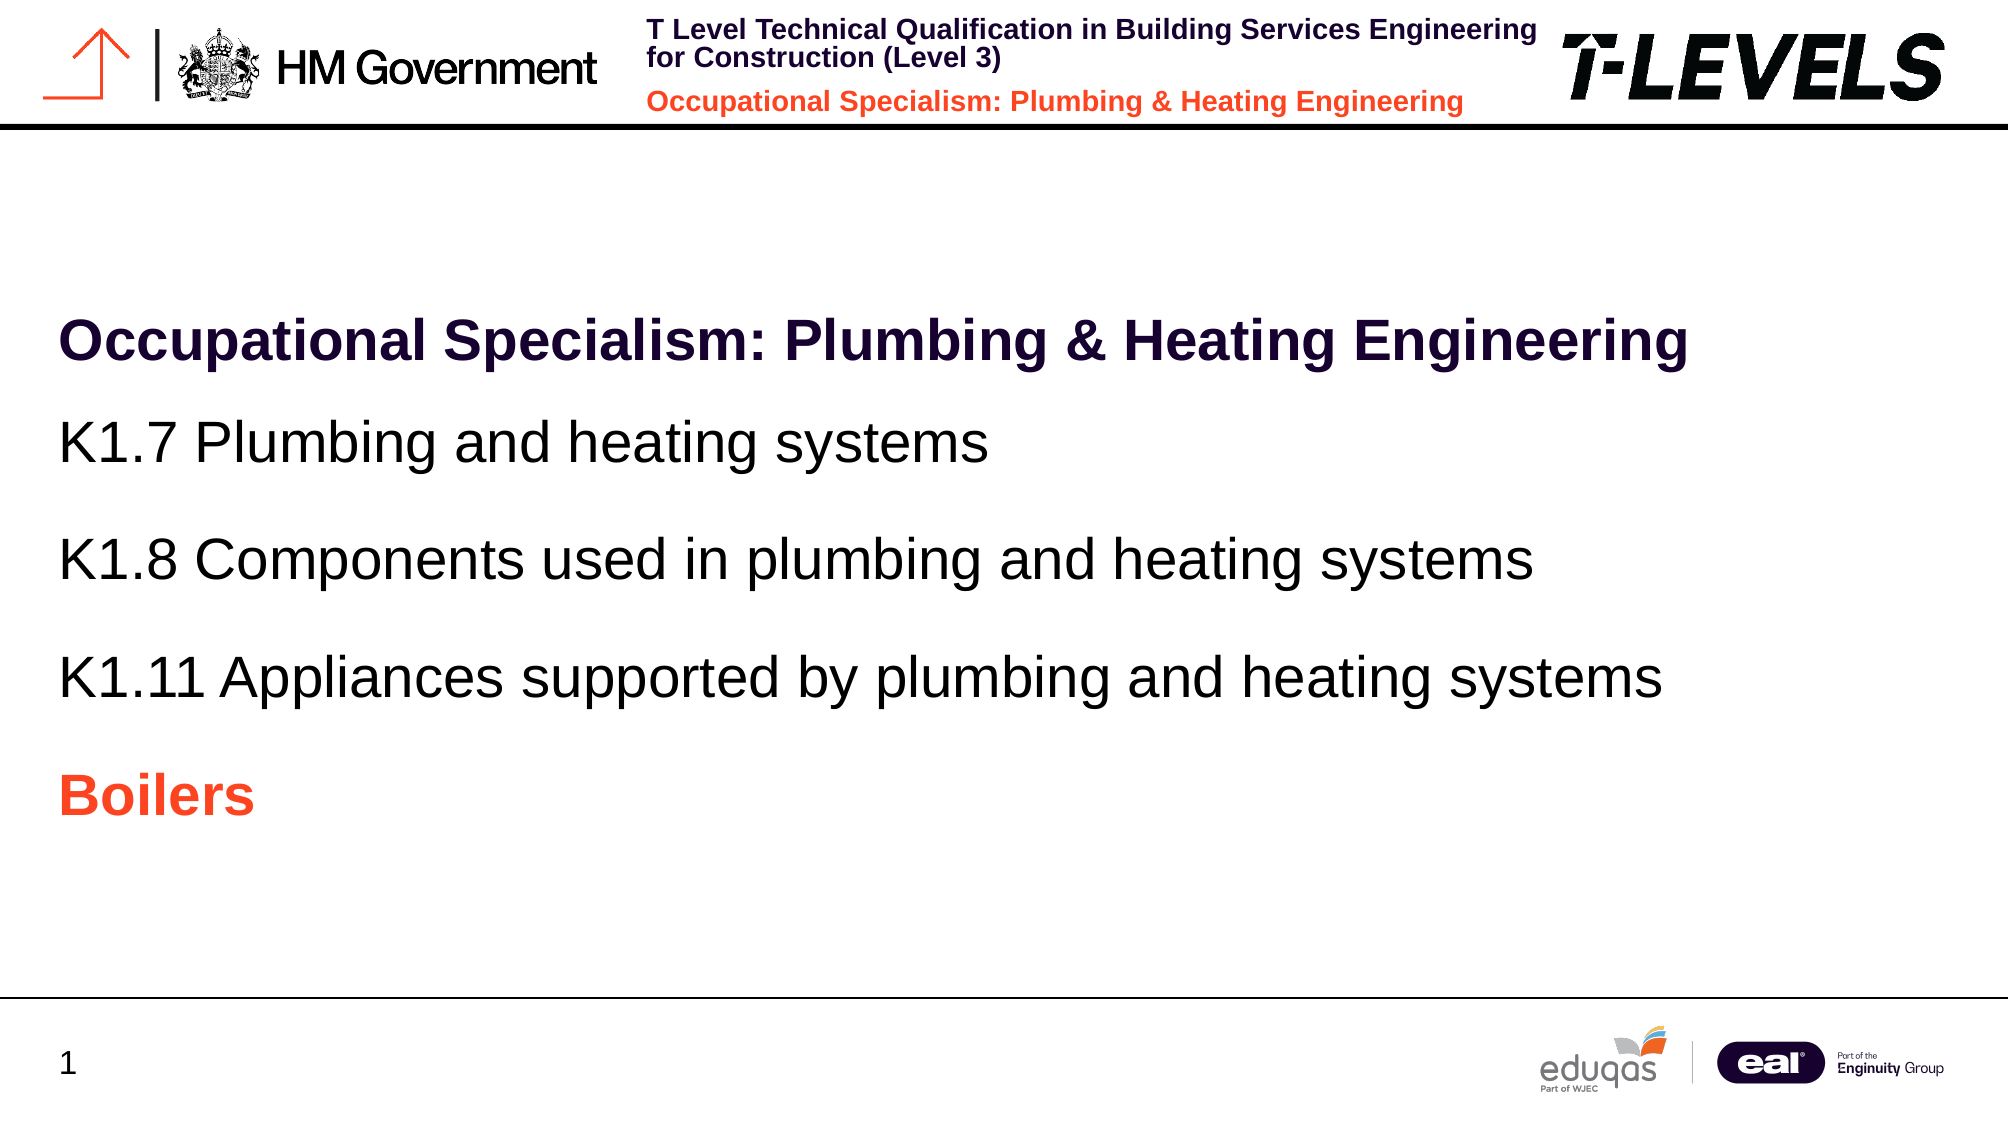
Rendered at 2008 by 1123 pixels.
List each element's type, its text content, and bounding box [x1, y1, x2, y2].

picture [1543, 25, 1964, 108]
text_box Occupational Specialism: Plumbing & Heating Engineering K1.7 Plumbing and heating systems K1.8 Components used in plumbing and heating systems K1.11 Appliances supported by plumbing and heating systems Boilers [58, 295, 1831, 916]
picture [38, 27, 136, 100]
picture [155, 28, 597, 102]
picture [1535, 1021, 1949, 1097]
